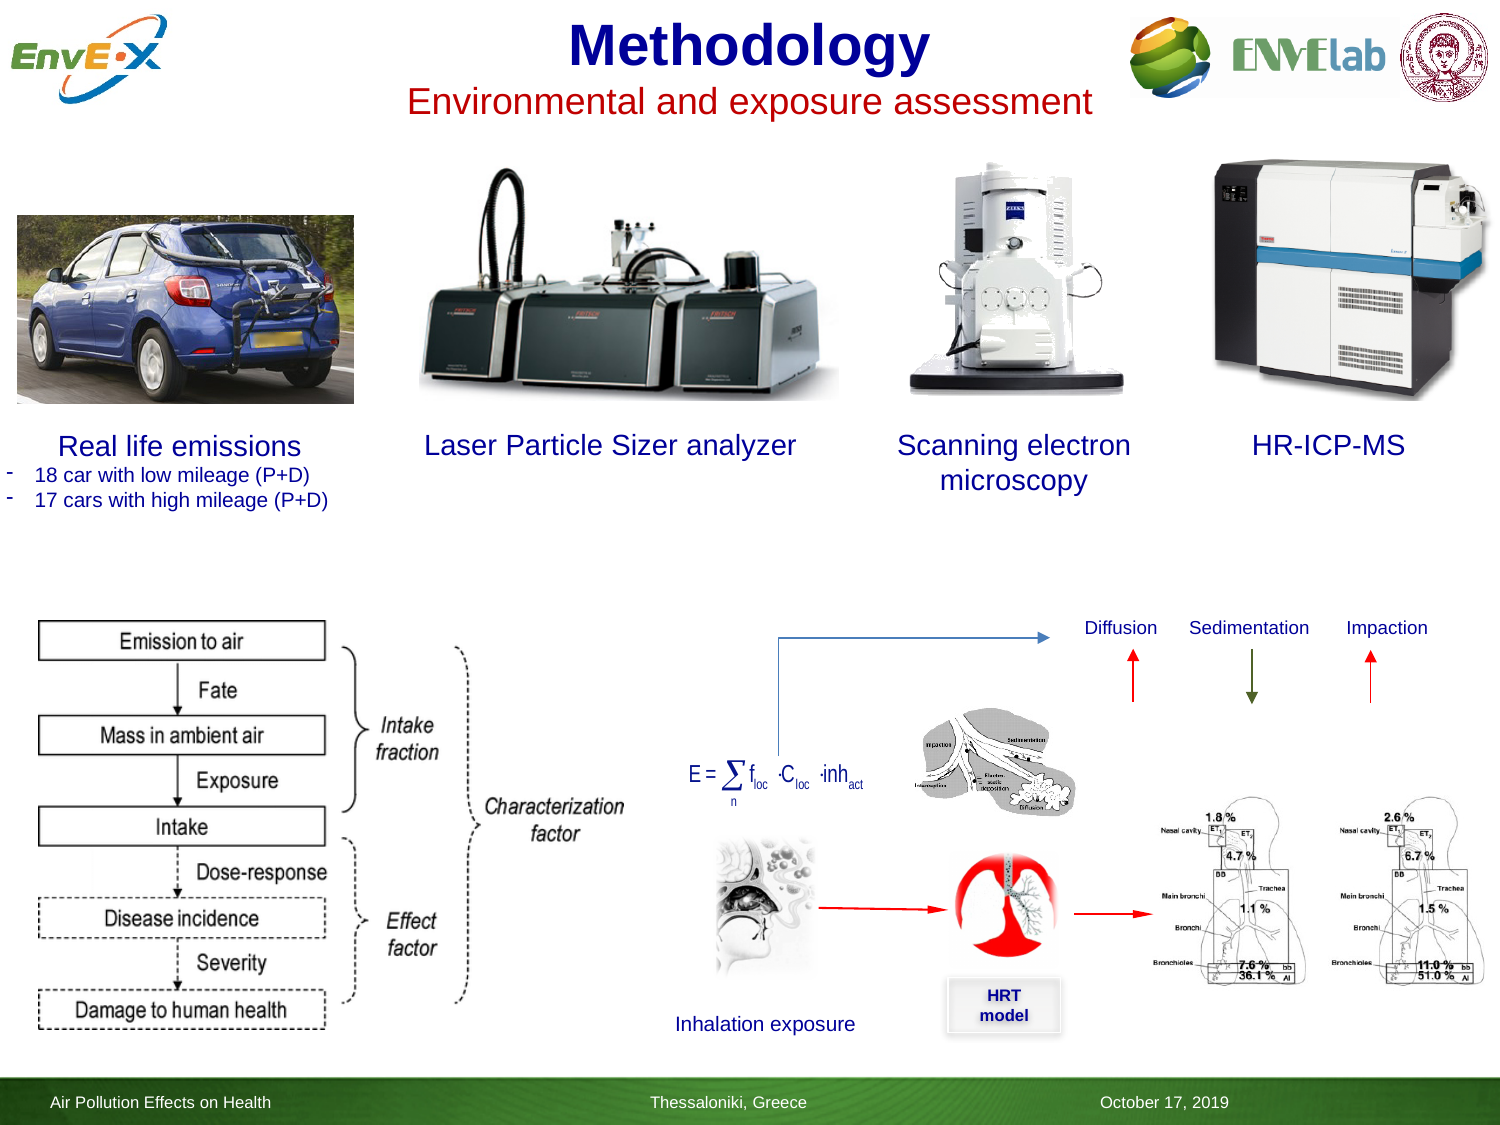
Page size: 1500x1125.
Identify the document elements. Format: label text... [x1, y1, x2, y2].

picture [1425, 13, 1488, 102]
picture [1152, 794, 1485, 998]
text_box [645, 834, 886, 1044]
picture [974, 705, 1078, 819]
picture [16, 215, 354, 404]
picture [37, 620, 624, 1031]
text_box Laser Particle Sizer analyzer [414, 419, 807, 469]
picture [900, 146, 1137, 404]
text_box HR-ICP-MS [1233, 419, 1425, 469]
picture [1198, 146, 1499, 401]
picture [419, 166, 839, 401]
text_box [818, 907, 942, 911]
picture [0, 8, 74, 107]
picture [0, 1076, 1500, 1125]
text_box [947, 850, 1061, 1034]
text_box Scanning electron microscopy [889, 419, 1148, 504]
text_box Diffusion Sedimentation Impaction [1077, 608, 1436, 646]
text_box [854, 560, 974, 833]
text_box Real life emissions 18 car with low mileage (P+D) 17 cars with high mileage (P+D) [6, 419, 354, 520]
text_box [685, 755, 849, 812]
text_box Methodology Environmental and exposure assessment [74, 0, 1425, 120]
